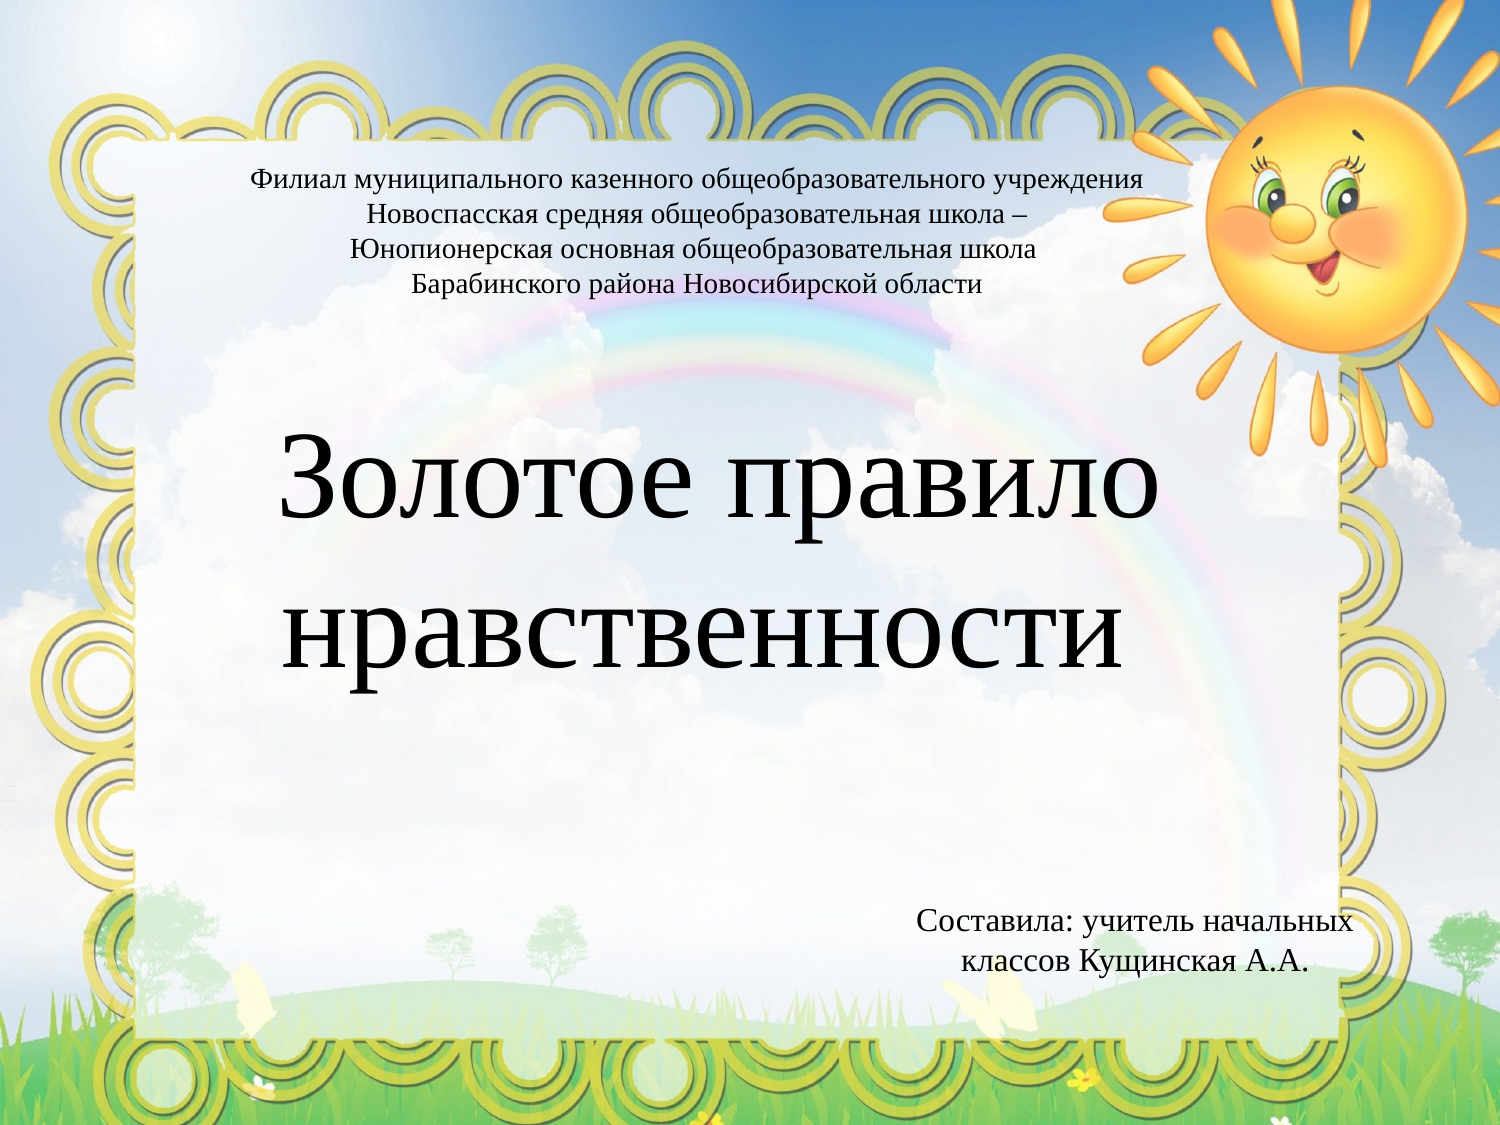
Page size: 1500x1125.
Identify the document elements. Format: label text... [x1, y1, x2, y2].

title Золотое правило нравственности [82, 421, 1357, 663]
subtitle Составила: учитель начальных классов Кущинская А.А. [855, 890, 1416, 1031]
text_box Филиал муниципального казенного общеобразовательного учреждения Новоспасская средняя общеобразовательная школа – Юнопионерская основная общеобразовательная школа Барабинского района Новосибирской области [210, 152, 1184, 307]
